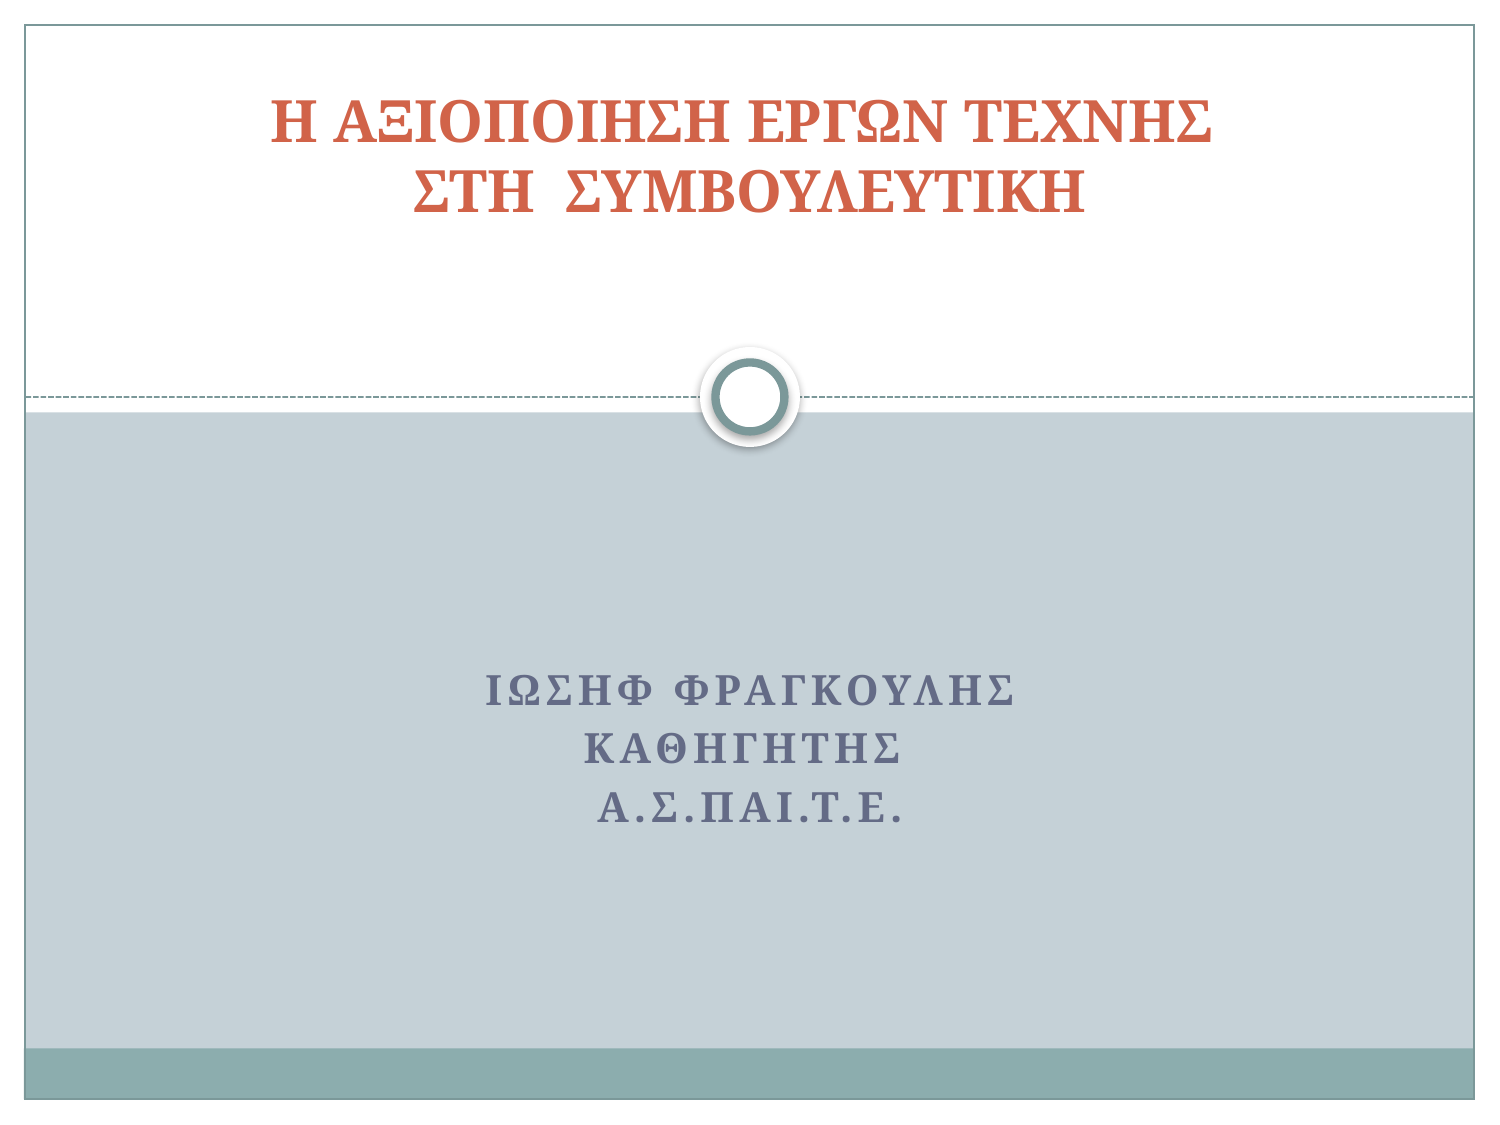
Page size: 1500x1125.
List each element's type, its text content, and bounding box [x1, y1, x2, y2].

subtitle ΙΩΣΗΦ ΦΡΑΓΚΟΥΛΗΣ ΚΑΘΗΓΗΤΗΣ Α.Σ.ΠΑΙ.Τ.Ε. [225, 656, 1275, 891]
title Η ΑΞΙΟΠΟΙΗΣΗ ΕΡΓΩΝ ΤΕΧΝΗΣ ΣΤΗ ΣΥΜΒΟΥΛΕΥΤΙΚΗ [112, 58, 1388, 352]
